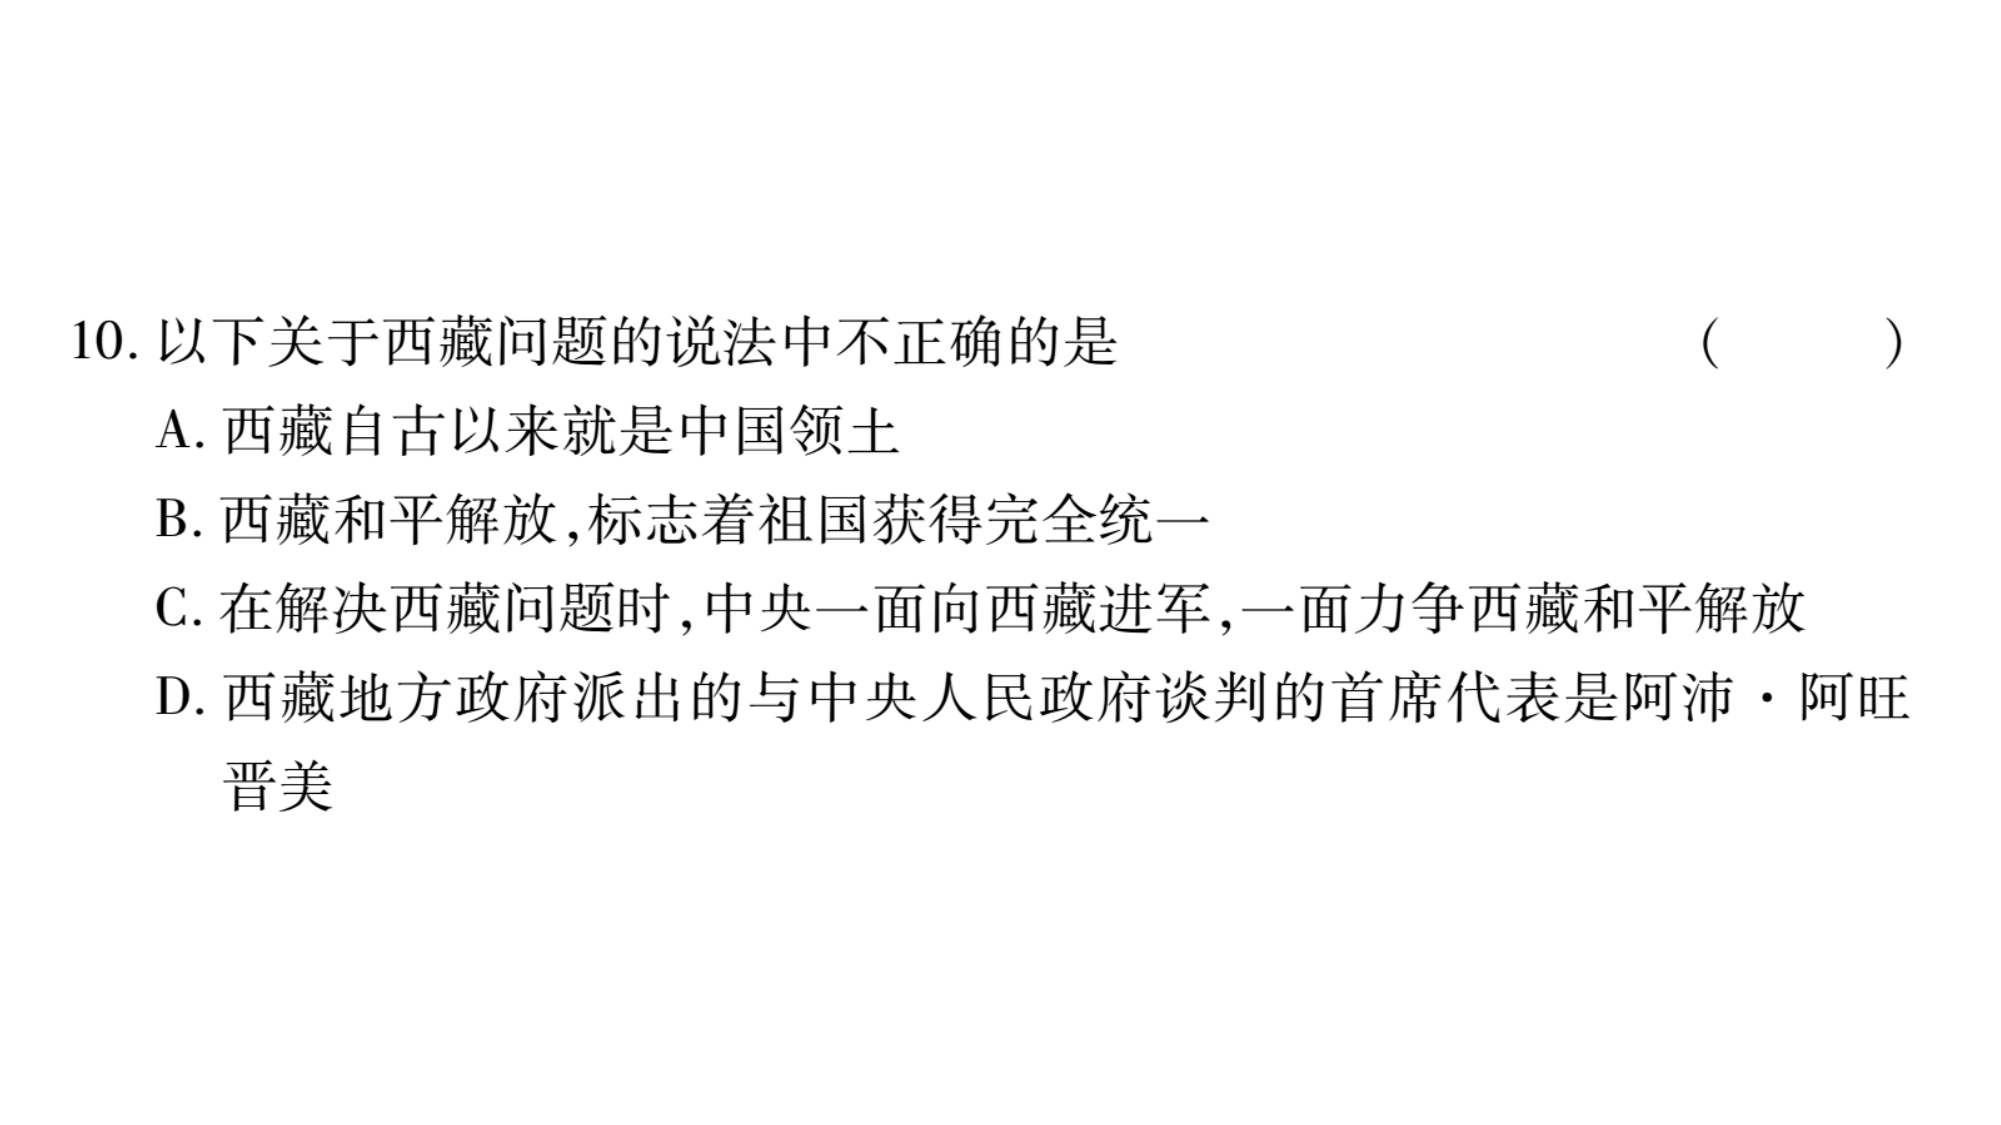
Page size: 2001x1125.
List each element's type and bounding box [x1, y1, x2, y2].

picture [72, 302, 1927, 823]
